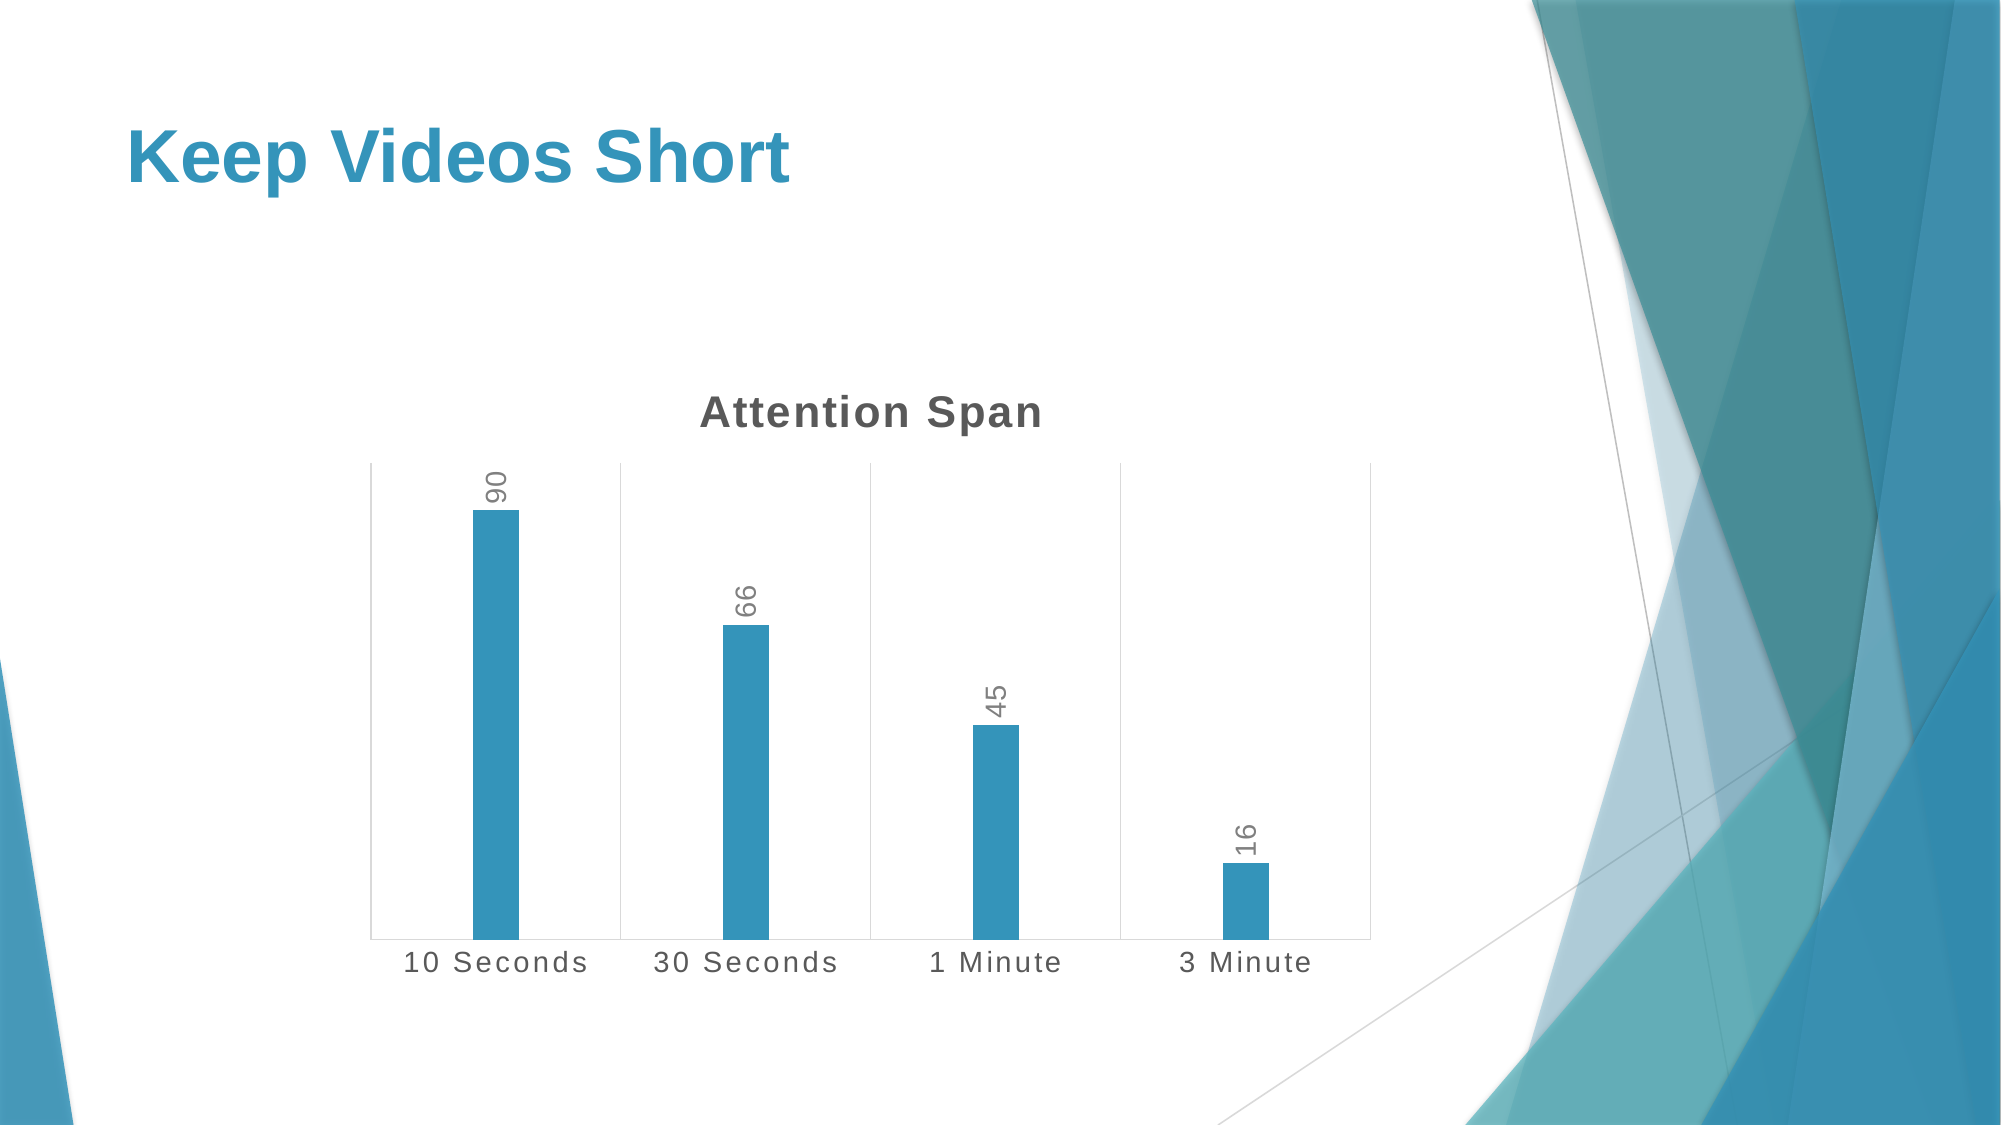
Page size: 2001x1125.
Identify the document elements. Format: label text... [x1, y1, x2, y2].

title Keep Videos Short [111, 99, 1753, 317]
chart [349, 353, 1392, 992]
